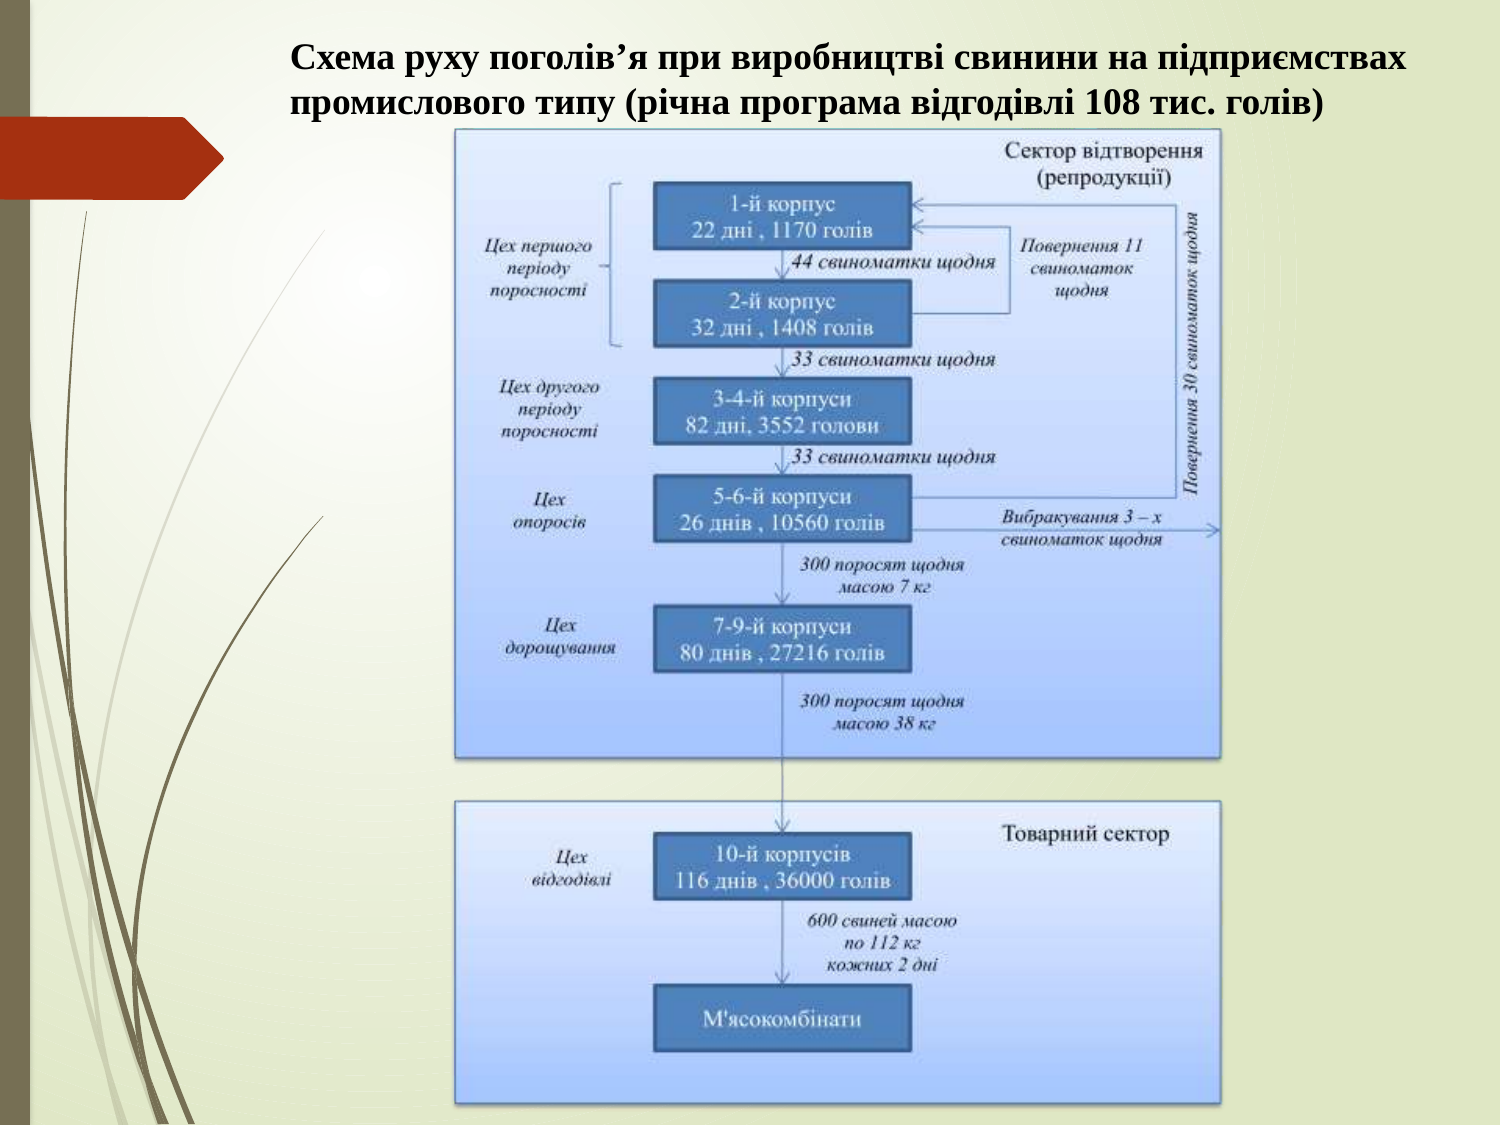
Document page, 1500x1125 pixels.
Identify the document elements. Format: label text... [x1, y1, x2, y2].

text_box Схема руху поголів’я при виробництві свинини на підприємствах промислового типу (річна програма відгодівлі 108 тис. голів) [274, 24, 1463, 130]
picture [449, 126, 1228, 1112]
